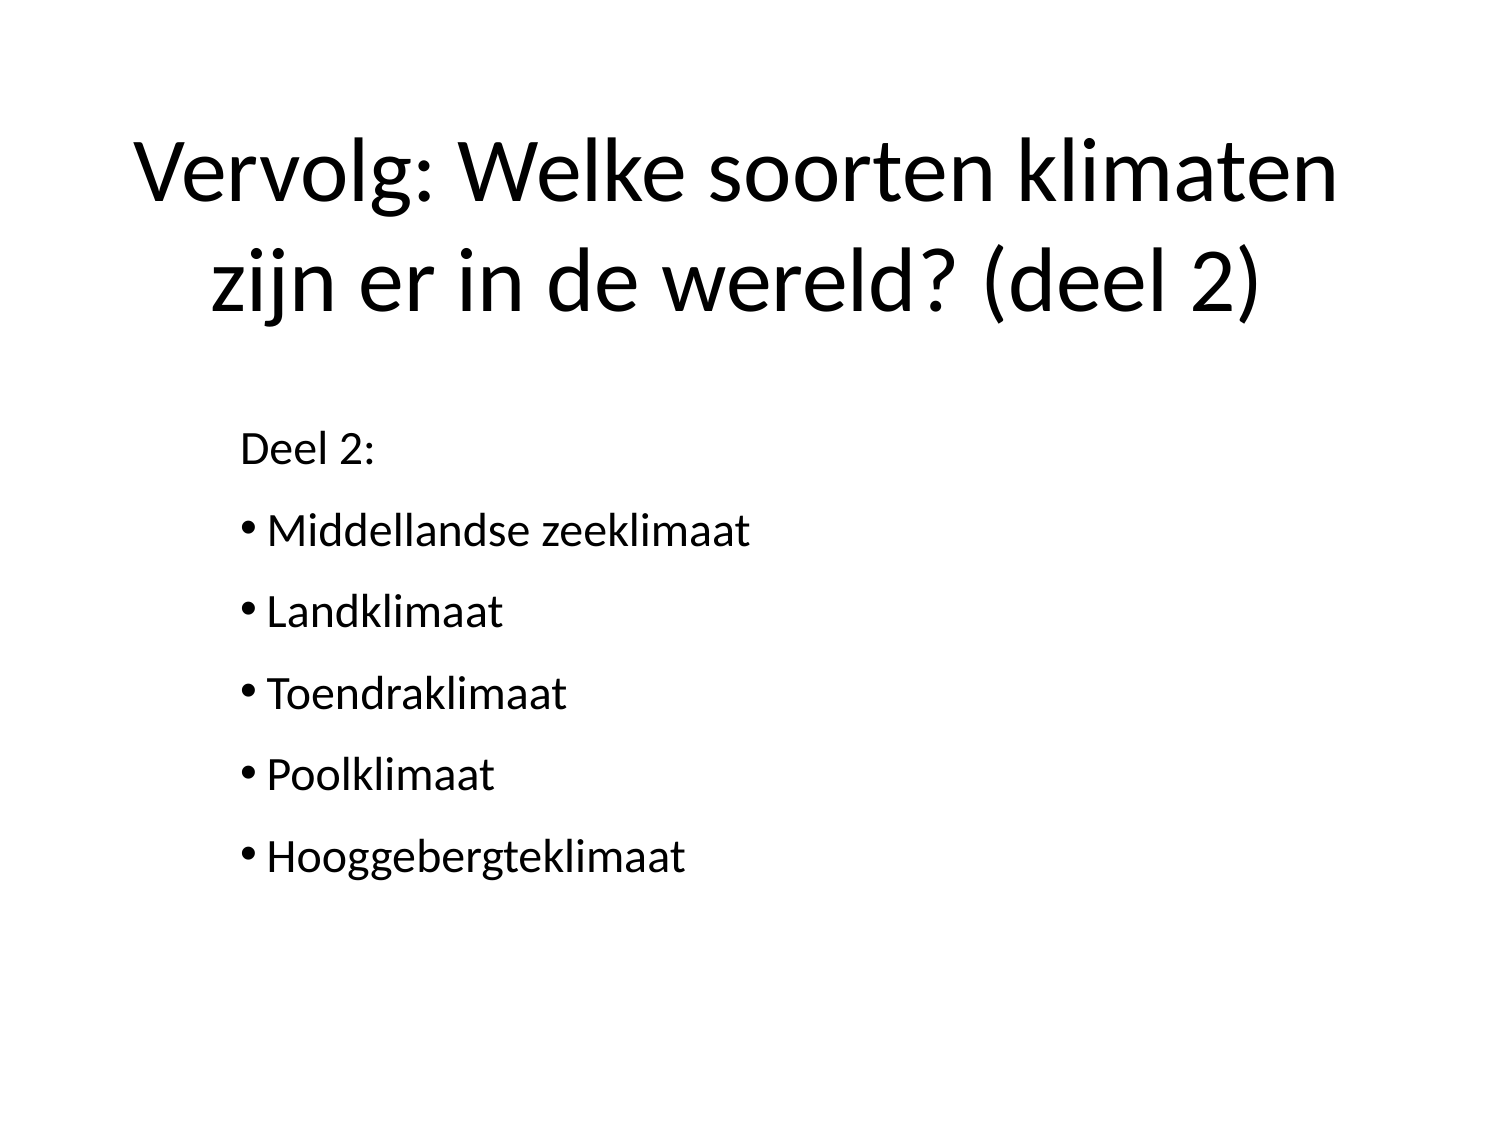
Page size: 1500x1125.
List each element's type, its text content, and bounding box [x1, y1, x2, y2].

title Vervolg: Welke soorten klimaten zijn er in de wereld? (deel 2) [100, 101, 1376, 338]
subtitle Deel 2: Middellandse zeeklimaat Landklimaat Toendraklimaat Poolklimaat Hooggebergteklimaat [225, 408, 1258, 894]
